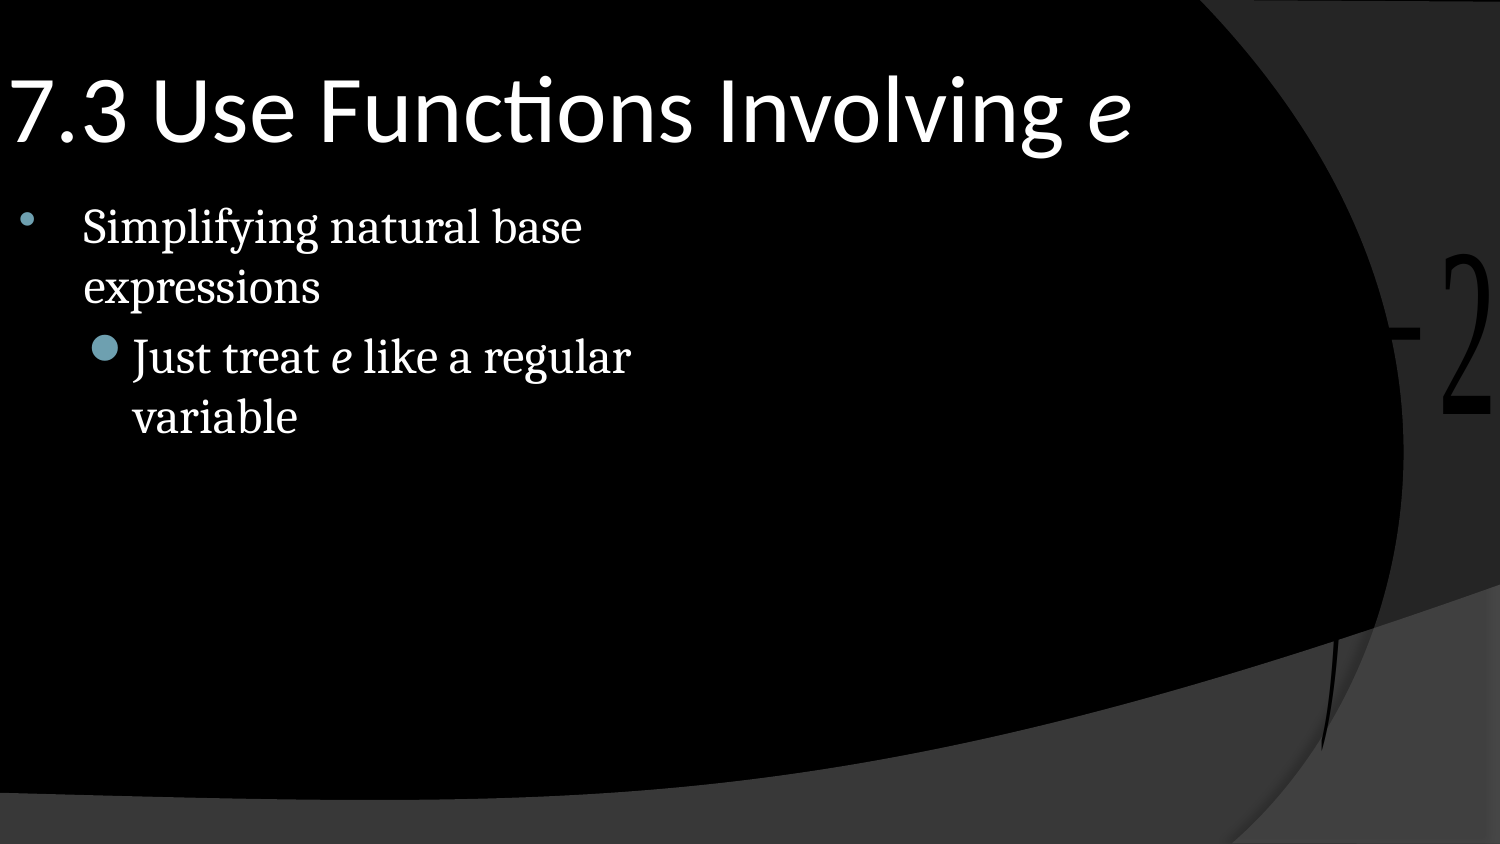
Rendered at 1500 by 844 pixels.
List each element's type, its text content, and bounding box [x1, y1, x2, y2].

title 7.3 Use Functions Involving e [0, 33, 1500, 175]
